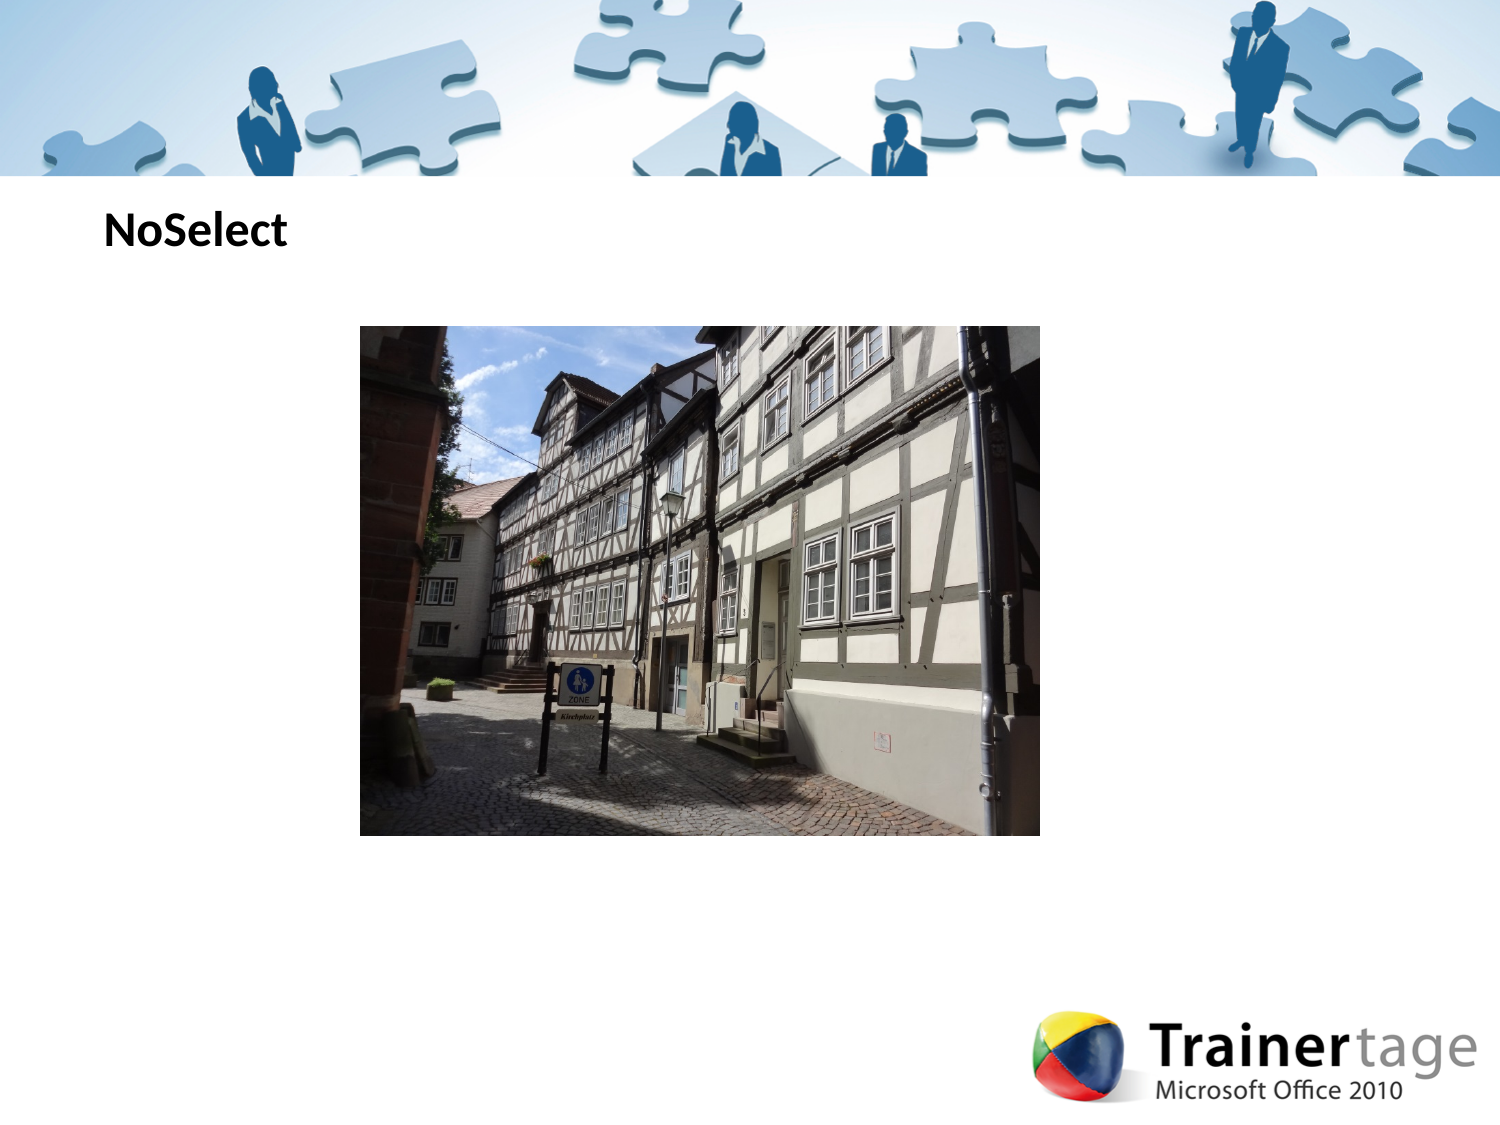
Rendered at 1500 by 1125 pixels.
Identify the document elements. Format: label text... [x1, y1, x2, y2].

picture [0, 0, 1500, 1125]
title NoSelect [88, 189, 1409, 293]
